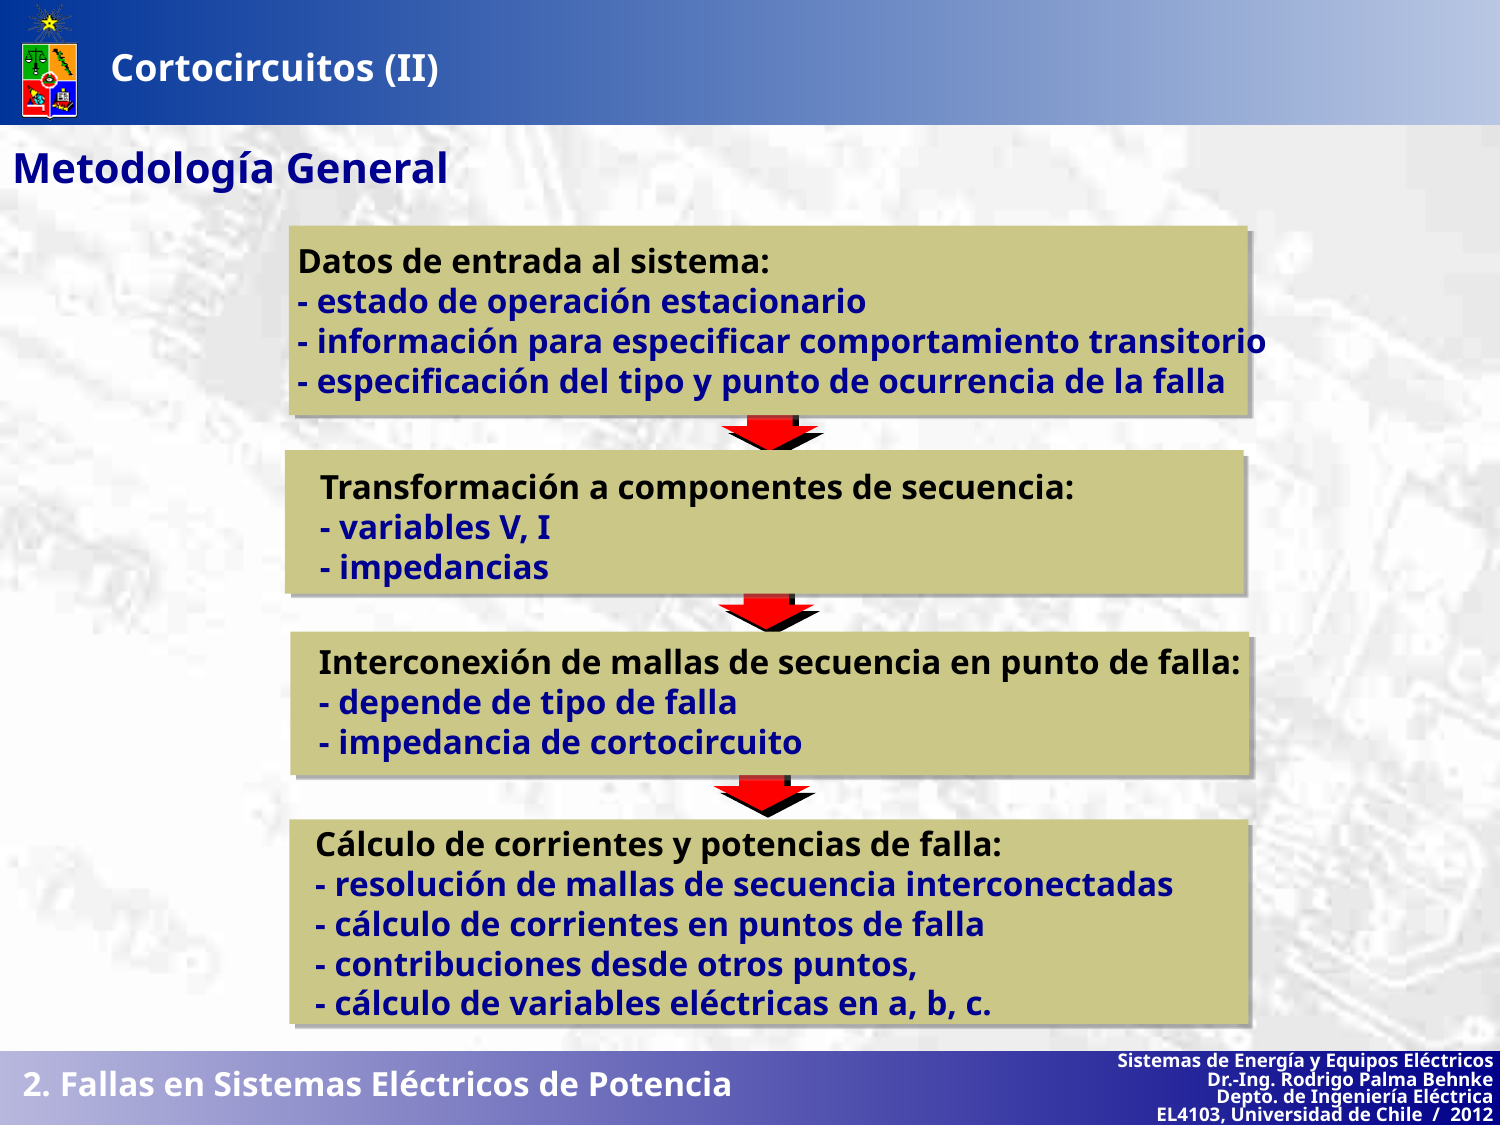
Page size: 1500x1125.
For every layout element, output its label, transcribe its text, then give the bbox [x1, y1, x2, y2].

text_box Transformación a componentes de secuencia: - variables V, I - impedancias [304, 458, 1305, 594]
text_box [290, 631, 1250, 776]
text_box Datos de entrada al sistema: - estado de operación estacionario - información para especificar comportamiento transitorio - especificación del tipo y punto de ocurrencia de la falla [282, 232, 1300, 408]
text_box Metodología General [0, 143, 464, 235]
picture [10, 0, 89, 124]
text_box [721, 422, 819, 450]
text_box [288, 408, 1248, 416]
text_box [289, 819, 300, 1024]
text_box Cortocircuitos (II) [95, 36, 1365, 97]
picture [0, 125, 1500, 1051]
text_box [717, 601, 815, 630]
text_box 2. Fallas en Sistemas Eléctricos de Potencia [7, 1063, 1278, 1111]
text_box Interconexión de mallas de secuencia en punto de falla: - depende de tipo de falla - impedancia de cortocircuito [304, 633, 1304, 769]
text_box [284, 450, 1244, 594]
text_box Cálculo de corrientes y potencias de falla: - resolución de mallas de secuencia interconectadas - cálculo de corrientes en puntos de falla - contribuciones desde otros puntos, - cálculo de variables eléctricas en a, b, c. [300, 815, 1300, 1031]
text_box [713, 782, 811, 811]
text_box [464, 225, 1248, 232]
